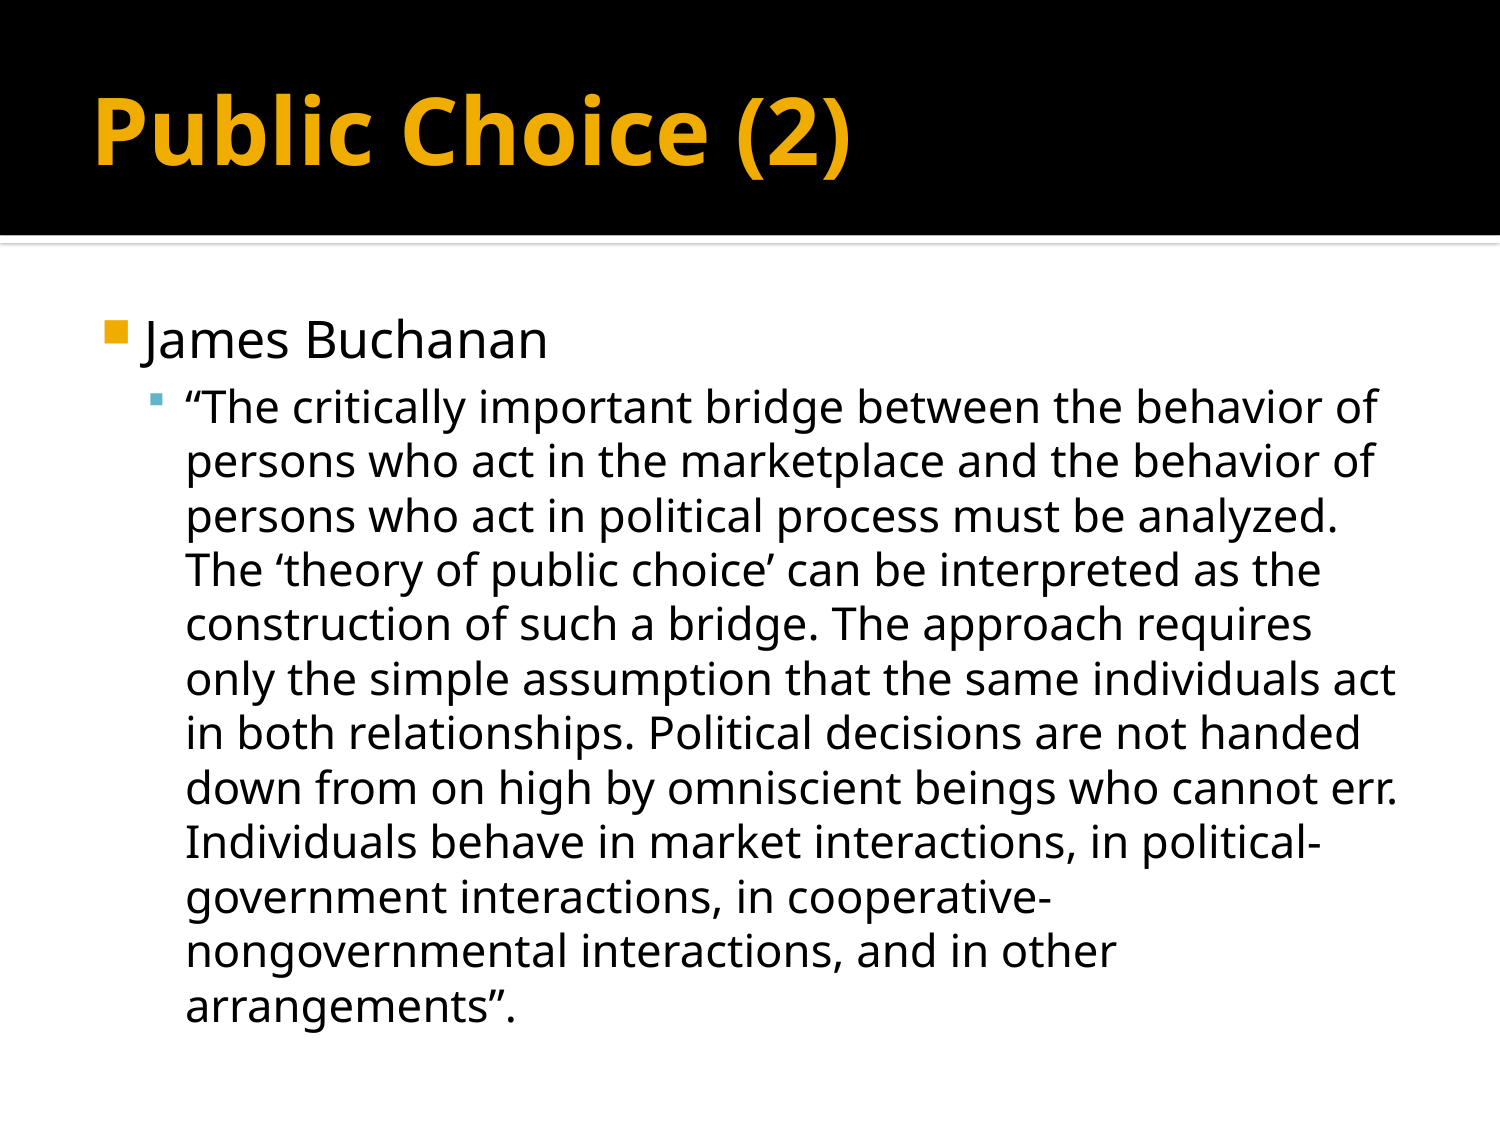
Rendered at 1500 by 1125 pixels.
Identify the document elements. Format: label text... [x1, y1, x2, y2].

list James Buchanan “The critically important bridge between the behavior of persons who act in the marketplace and the behavior of persons who act in political process must be analyzed. The ‘theory of public choice’ can be interpreted as the construction of such a bridge. The approach requires only the simple assumption that the same individuals act in both relationships. Political decisions are not handed down from on high by omniscient beings who cannot err. Individuals behave in market interactions, in political-government interactions, in cooperative-nongovernmental interactions, and in other arrangements”. [75, 291, 1425, 1050]
title Public Choice (2) [75, 25, 1425, 231]
